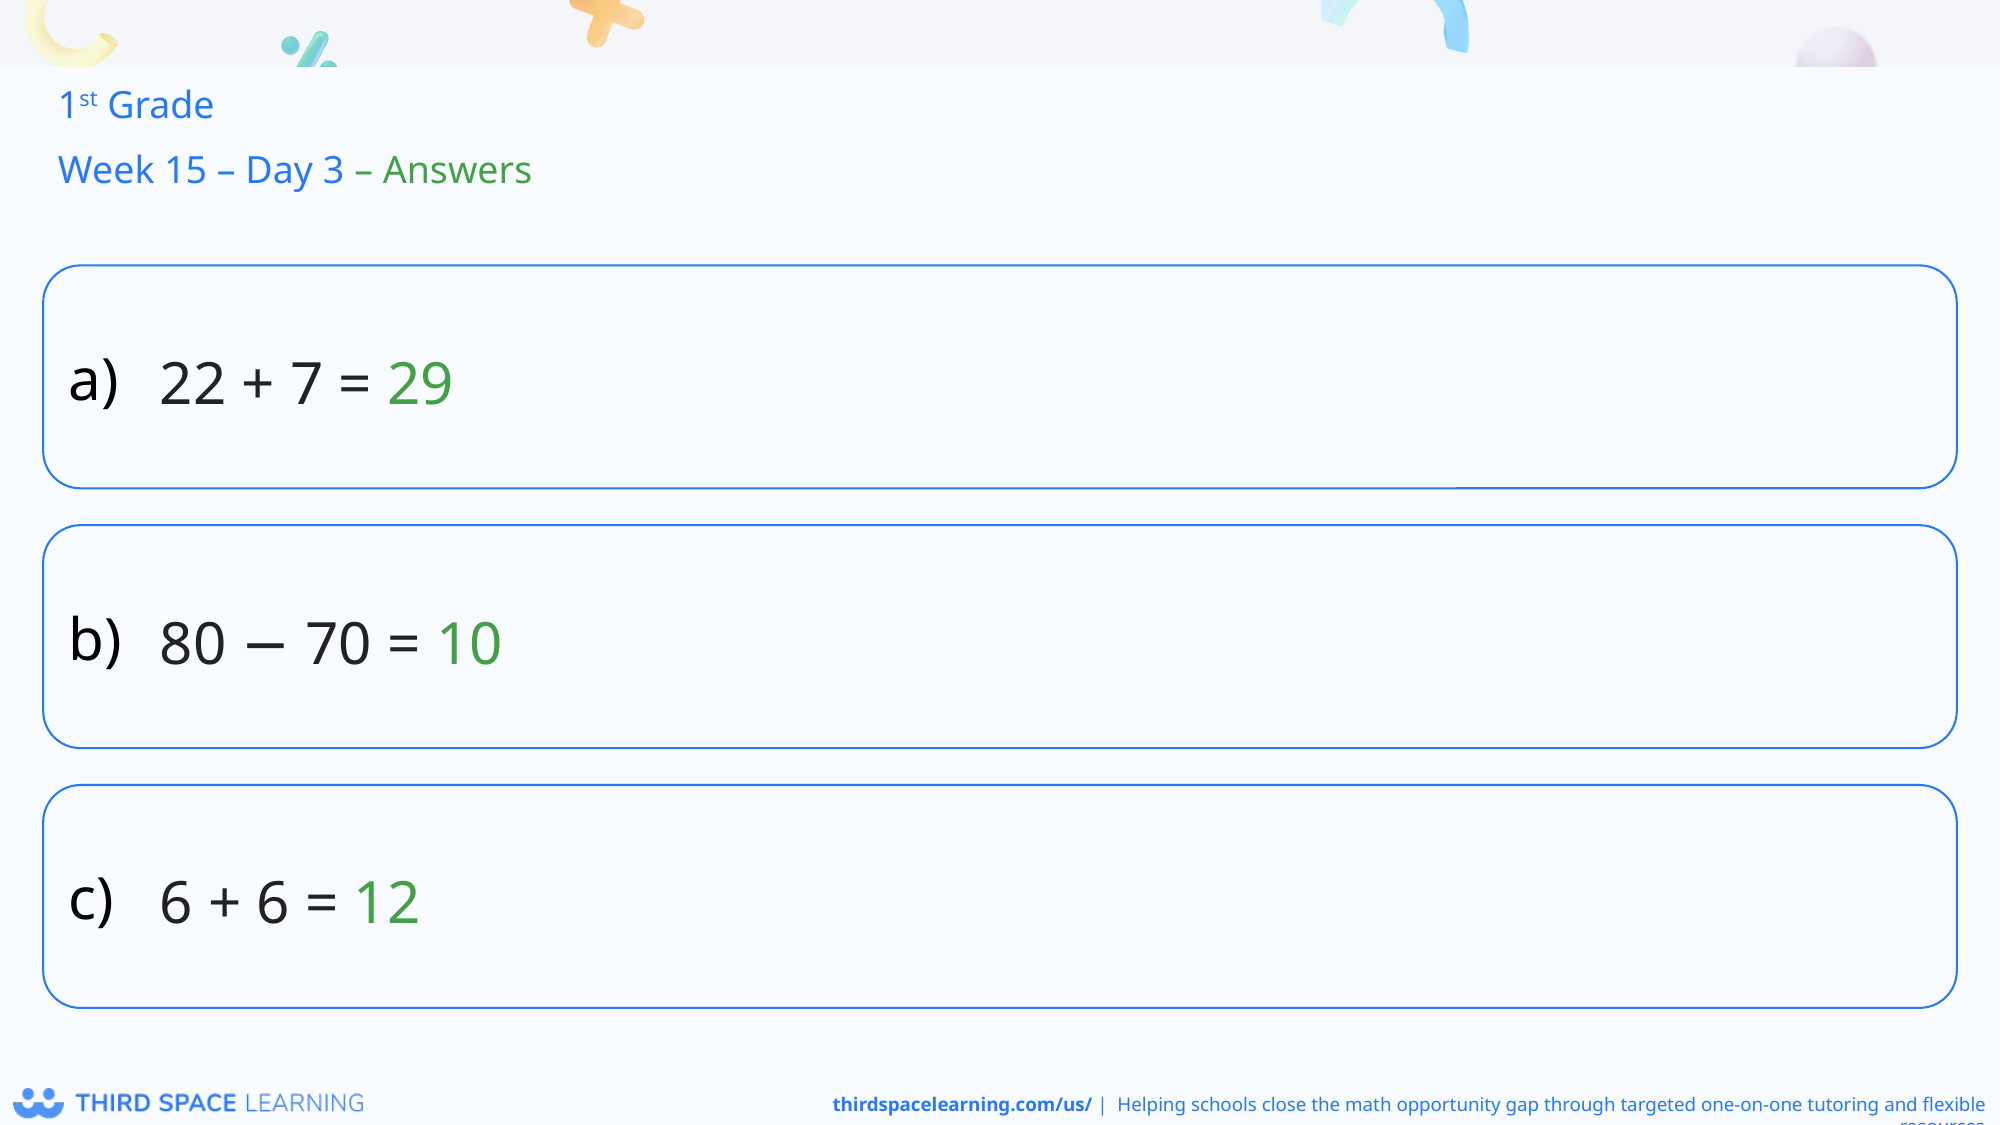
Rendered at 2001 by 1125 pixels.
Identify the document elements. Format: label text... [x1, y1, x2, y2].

list 80 − 70 = 10 [144, 548, 1922, 734]
picture [13, 1088, 365, 1119]
list 22 + 7 = 29 [144, 288, 1922, 474]
list 6 + 6 = 12 [144, 807, 1922, 994]
picture [0, 0, 2000, 67]
text_box 1st Grade Week 15 – Day 3 – Answers [43, 73, 705, 212]
